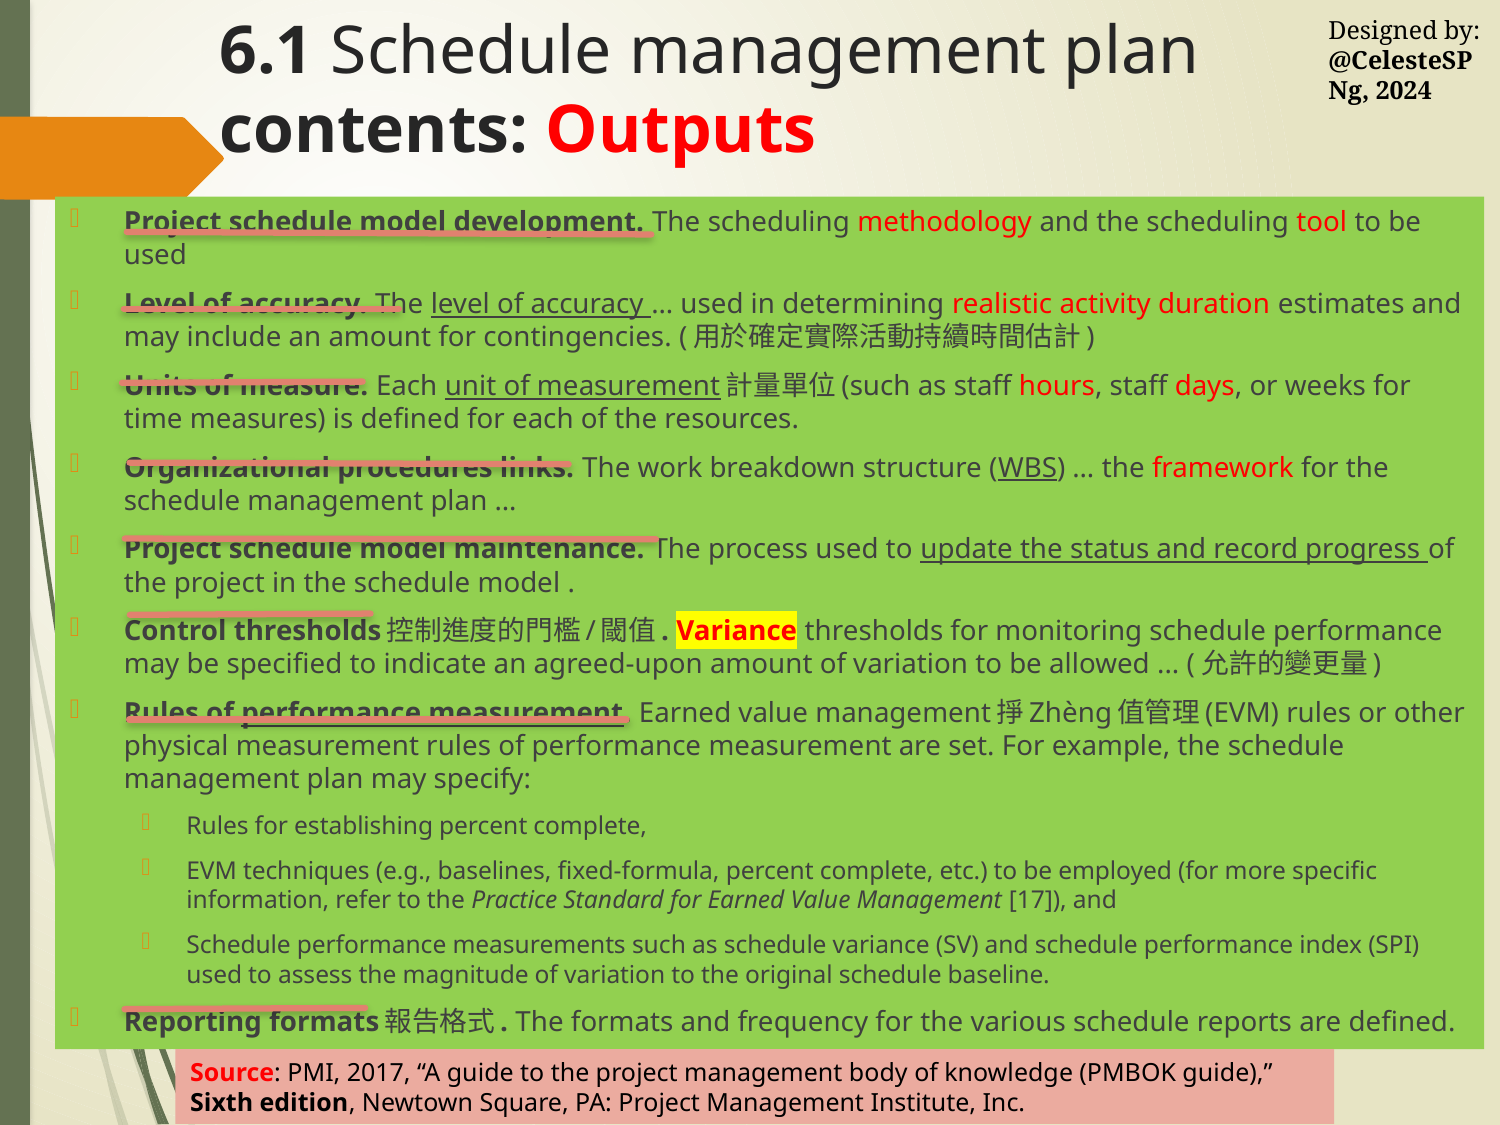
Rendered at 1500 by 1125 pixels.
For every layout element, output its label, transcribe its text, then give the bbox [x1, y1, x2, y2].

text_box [126, 231, 652, 235]
list Project schedule model development. The scheduling methodology and the scheduling tool to be used Level of accuracy. The level of accuracy … used in determining realistic activity duration estimates and may include an amount for contingencies. (用於確定實際活動持續時間估計) Units of measure. Each unit of measurement計量單位(such as staff hours, staff days, or weeks for time measures) is defined for each of the resources. Organizational procedures links. The work breakdown structure (WBS) … the framework for the schedule management plan … Project schedule model maintenance. The process used to update the status and record progress of the project in the schedule model . Control thresholds控制進度的門檻/閾值. Variance thresholds for monitoring schedule performance may be specified to indicate an agreed-upon amount of variation to be allowed ... (允許的變更量) Rules of performance measurement. Earned value management掙Zhèng值管理(EVM) rules or other physical measurement rules of performance measurement are set. For example, the schedule management plan may specify: Rules for establishing percent complete, EVM techniques (e.g., baselines, fixed-formula, percent complete, etc.) to be employed (for more specific information, refer to the Practice Standard for Earned Value Management [17]), and Schedule performance measurements such as schedule variance (SV) and schedule performance index (SPI) used to assess the magnitude of variation to the original schedule baseline. Reporting formats報告格式. The formats and frequency for the various schedule reports are defined. [55, 196, 1485, 1050]
text_box Source: PMI, 2017, “A guide to the project management body of knowledge (PMBOK guide),” Sixth edition, Newtown Square, PA: Project Management Institute, Inc. [175, 1049, 1335, 1124]
title 6.1 Schedule management plan contents: Outputs [204, 0, 1293, 175]
